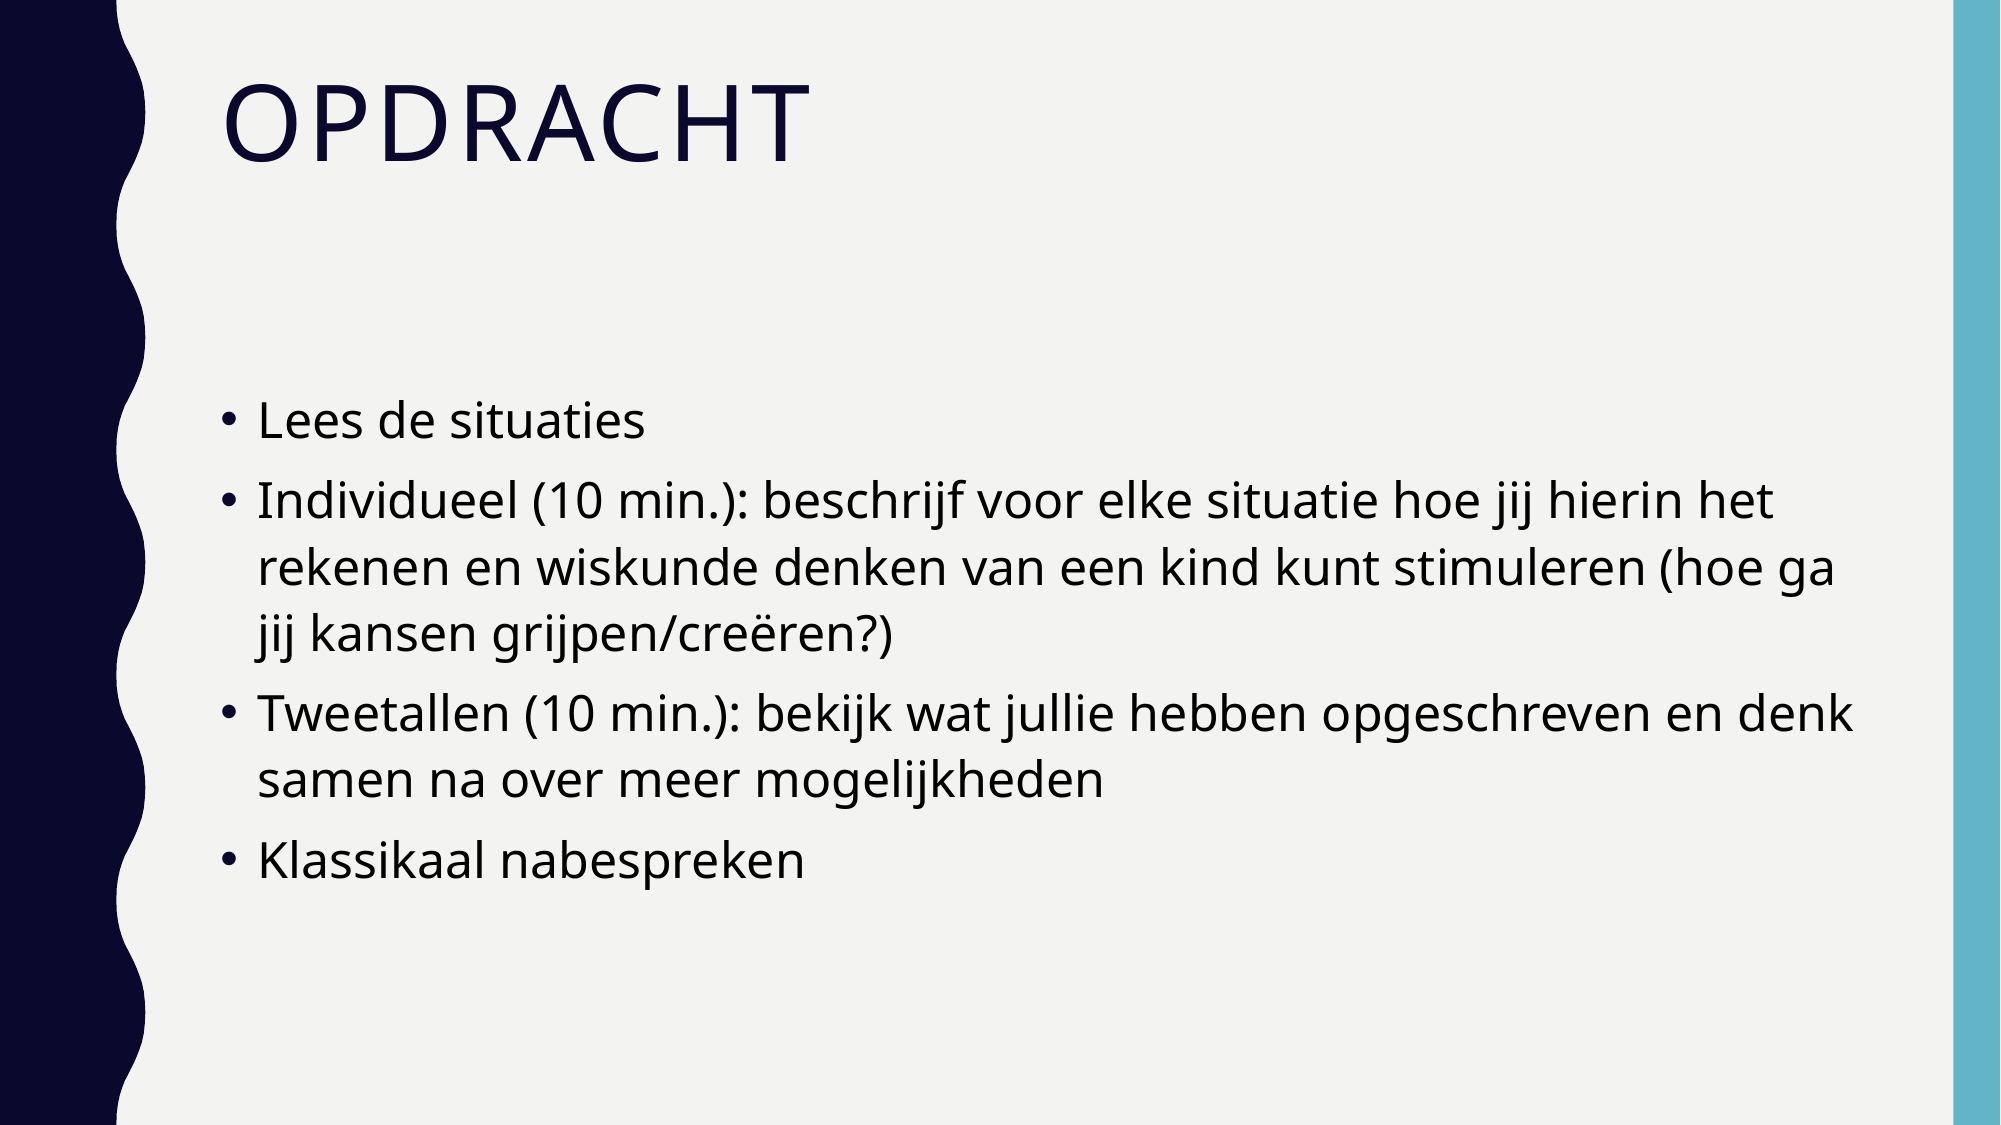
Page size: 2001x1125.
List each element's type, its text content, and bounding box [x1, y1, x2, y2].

title opdracht [205, 62, 1875, 308]
list Lees de situaties Individueel (10 min.): beschrijf voor elke situatie hoe jij hierin het rekenen en wiskunde denken van een kind kunt stimuleren (hoe ga jij kansen grijpen/creëren?) Tweetallen (10 min.): bekijk wat jullie hebben opgeschreven en denk samen na over meer mogelijkheden Klassikaal nabespreken [205, 375, 1875, 965]
